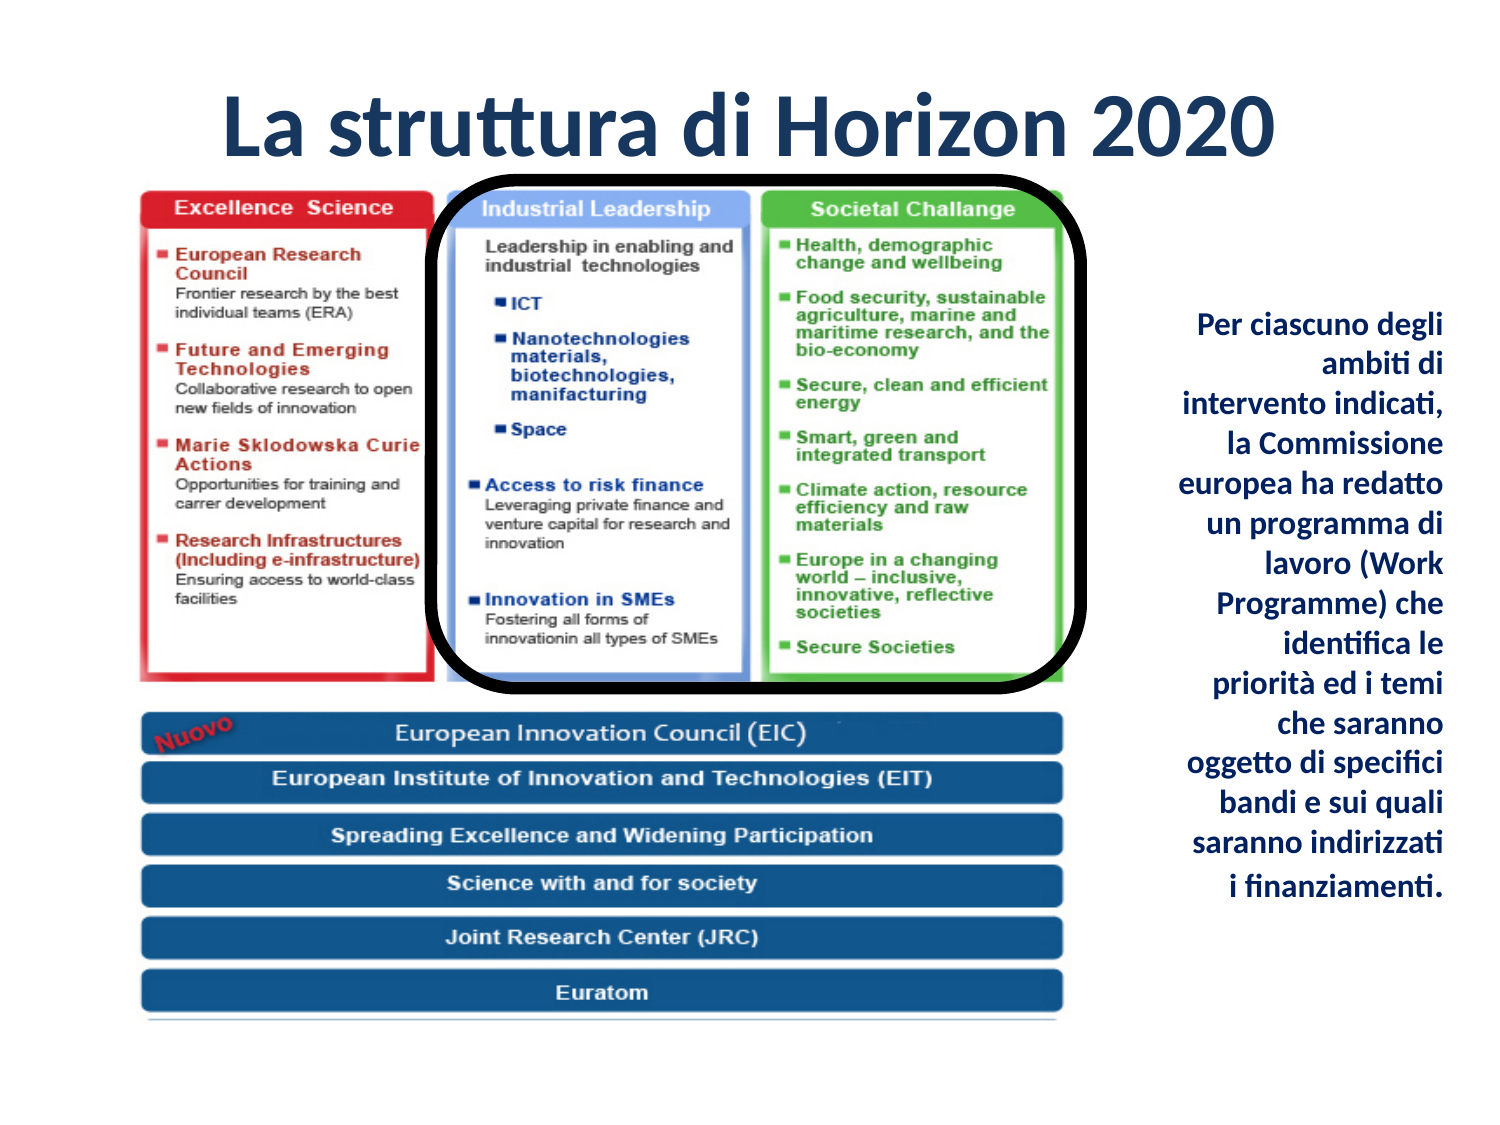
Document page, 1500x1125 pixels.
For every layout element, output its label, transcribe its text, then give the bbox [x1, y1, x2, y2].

text_box Per ciascuno degli ambiti di intervento indicati, la Commissione europea ha redatto un programma di lavoro (Work Programme) che identifica le priorità ed i temi che saranno oggetto di specifici bandi e sui quali saranno indirizzati i finanziamenti. [1163, 214, 1459, 973]
title La struttura di Horizon 2020 [159, 25, 1341, 215]
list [123, 175, 1080, 1062]
